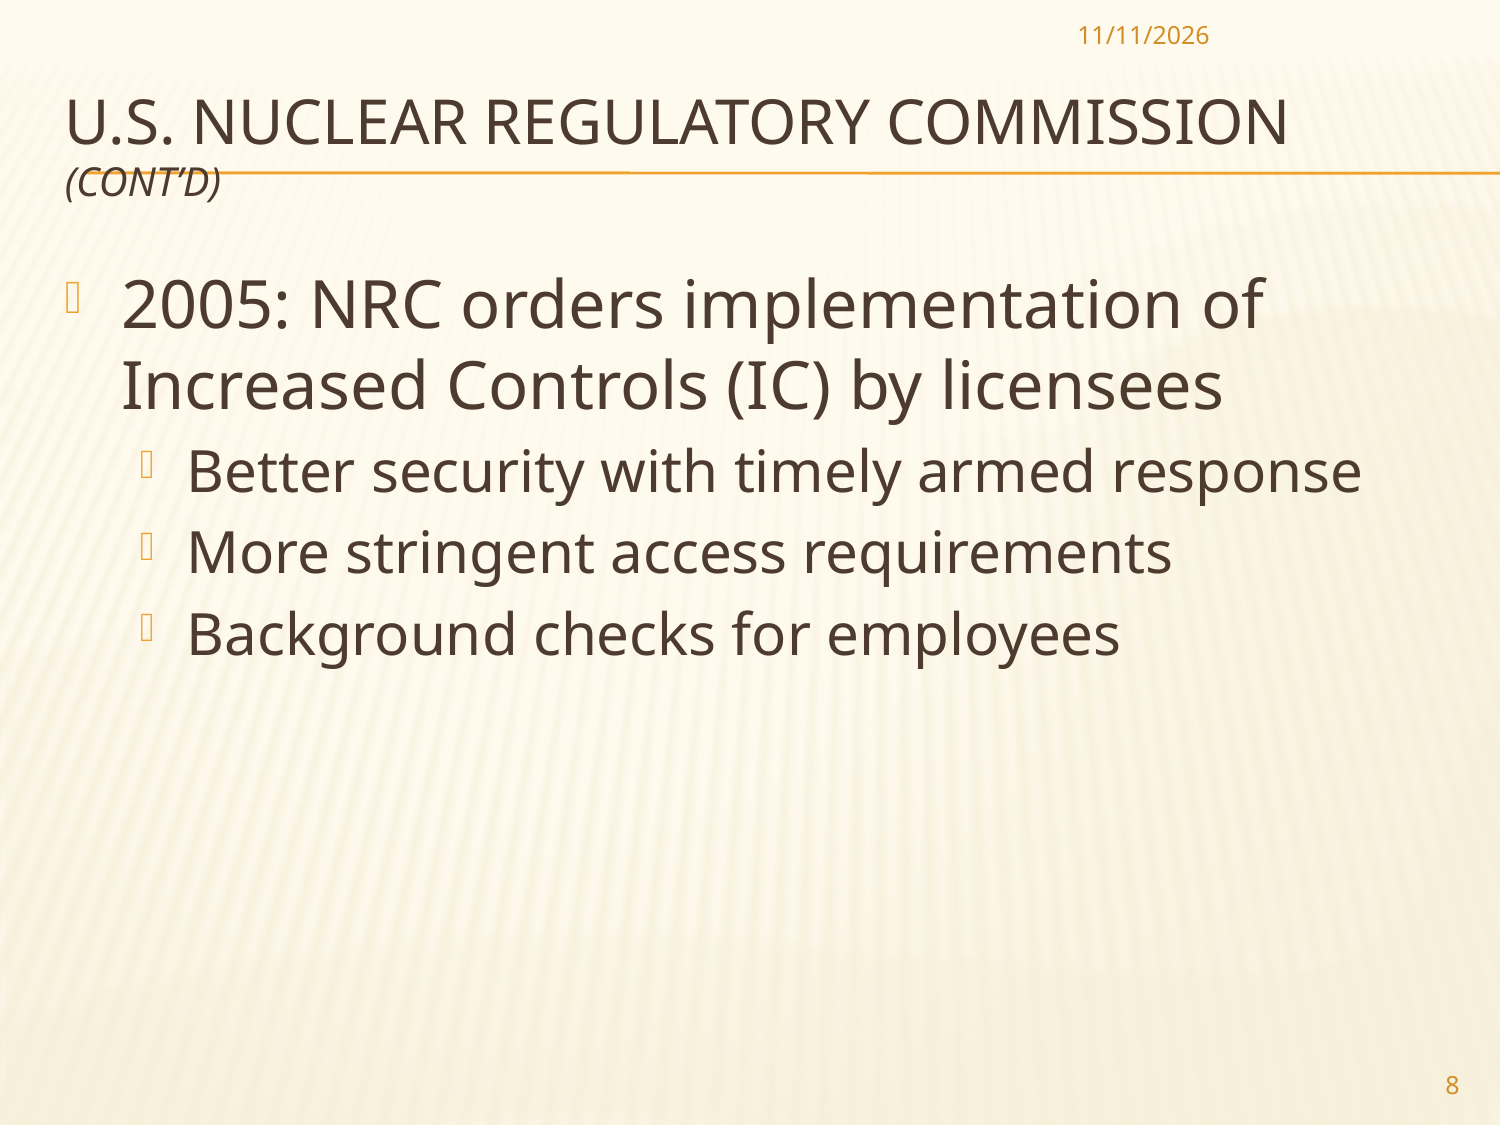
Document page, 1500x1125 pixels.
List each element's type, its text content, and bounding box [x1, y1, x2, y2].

slide_number 8 [1350, 1061, 1475, 1103]
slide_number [1062, 12, 1475, 60]
list 2005: NRC orders implementation of Increased Controls (IC) by licensees Better security with timely armed response More stringent access requirements Background checks for employees [50, 254, 1475, 998]
title U.S. Nuclear Regulatory Commission (cont’d) [50, 75, 1475, 213]
